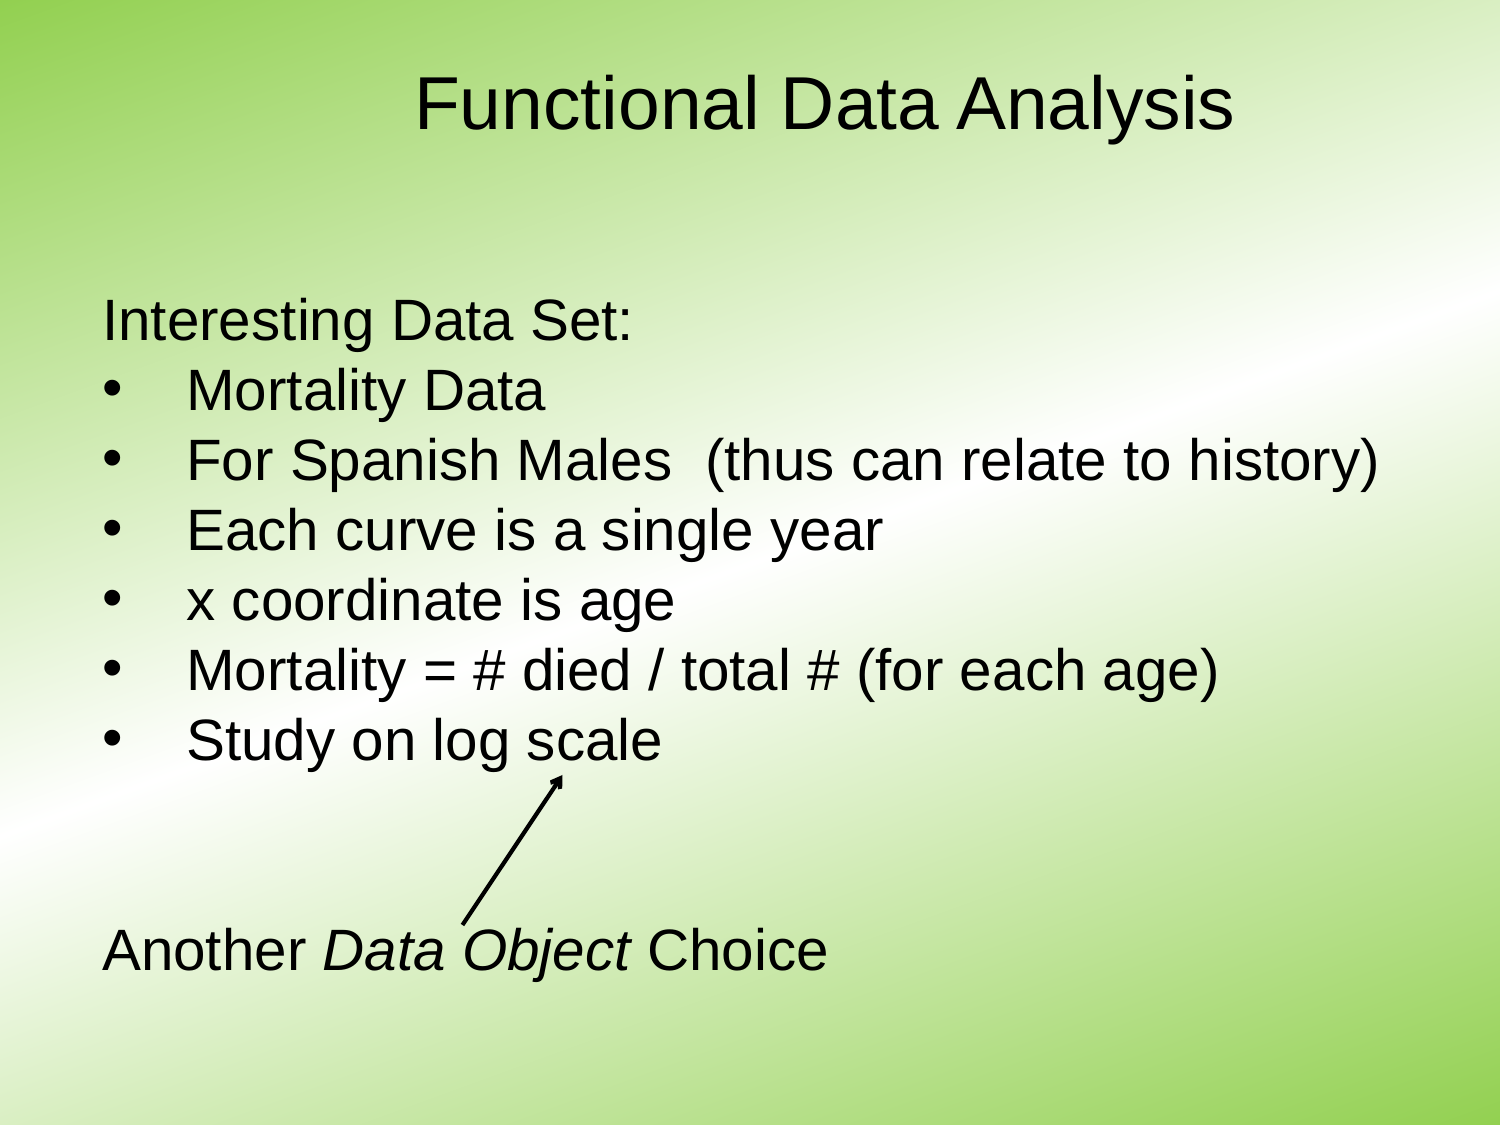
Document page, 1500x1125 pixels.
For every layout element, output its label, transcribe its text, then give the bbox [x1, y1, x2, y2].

text_box Interesting Data Set: Mortality Data For Spanish Males (thus can relate to history) Each curve is a single year x coordinate is age Mortality = # died / total # (for each age) Study on log scale Another Data Object Choice [87, 274, 1425, 990]
title Functional Data Analysis [187, 37, 1463, 163]
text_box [462, 774, 563, 926]
